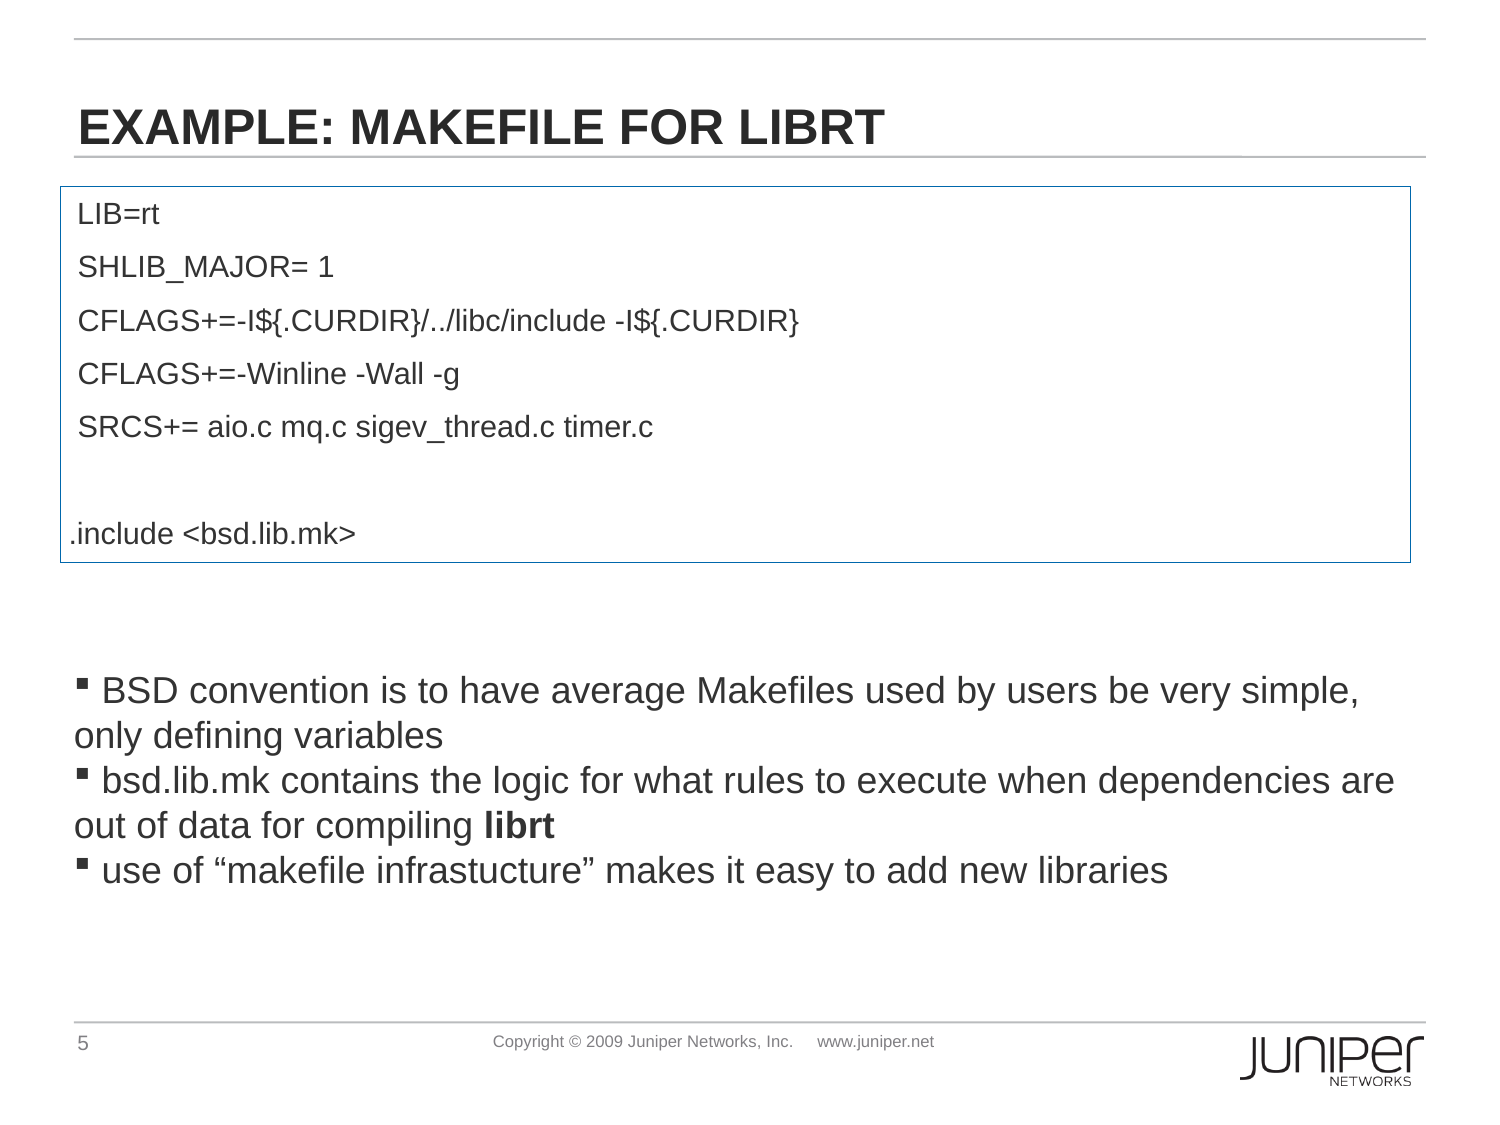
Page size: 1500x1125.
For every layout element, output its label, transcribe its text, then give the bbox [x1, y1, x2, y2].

title Example: Makefile for librt [77, 41, 1427, 164]
text_box BSD convention is to have average Makefiles used by users be very simple, only defining variables bsd.lib.mk contains the logic for what rules to execute when dependencies are out of data for compiling librt use of “makefile infrastucture” makes it easy to add new libraries [59, 659, 1416, 899]
picture [1240, 1036, 1424, 1086]
list LIB=rt SHLIB_MAJOR= 1 CFLAGS+=-I${.CURDIR}/../libc/include -I${.CURDIR} CFLAGS+=-Winline -Wall -g SRCS+= aio.c mq.c sigev_thread.c timer.c .include <bsd.lib.mk> [60, 186, 1411, 563]
